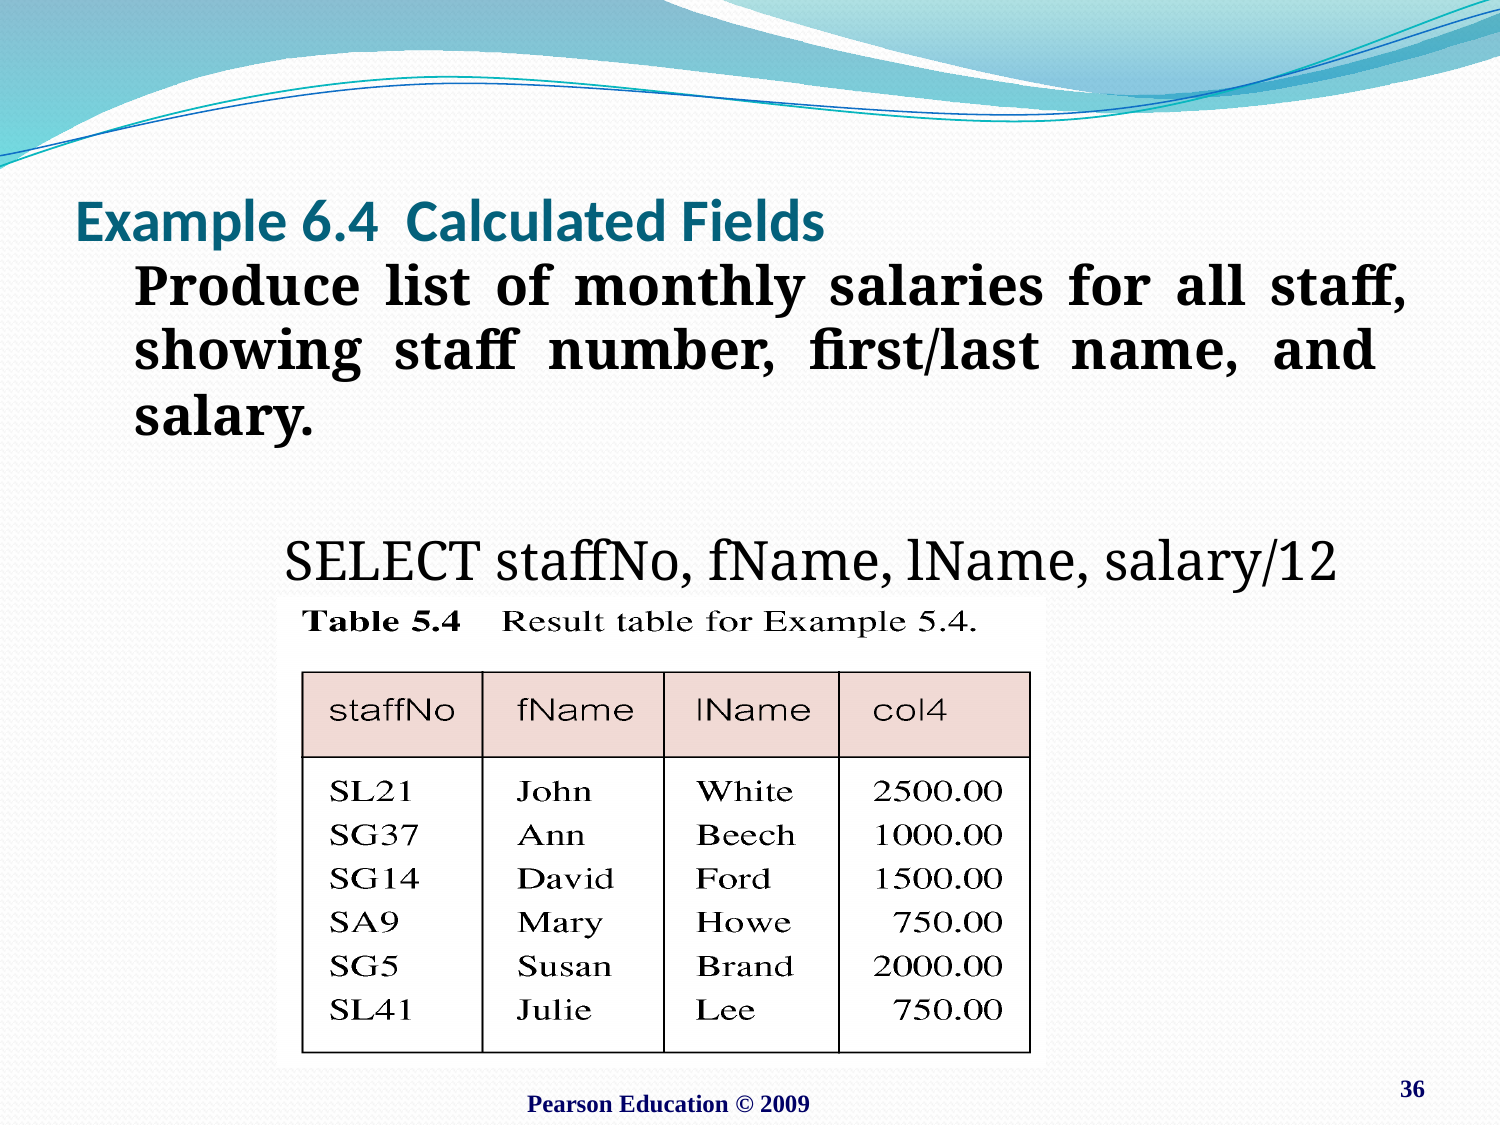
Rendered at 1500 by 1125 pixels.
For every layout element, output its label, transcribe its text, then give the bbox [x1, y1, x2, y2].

list Produce list of monthly salaries for all staff, showing staff number, first/last name, and salary. SELECT staffNo, fName, lName, salary/12 FROM Staff; [75, 243, 1425, 919]
picture [277, 597, 1046, 1068]
title Example 6.4 Calculated Fields [75, 66, 1425, 243]
slide_number 51 [271, 599, 277, 919]
slide_number 36 [1299, 1042, 1425, 1103]
slide_number 51 [1046, 599, 1052, 919]
text_box Pearson Education © 2009 [512, 1079, 1038, 1125]
